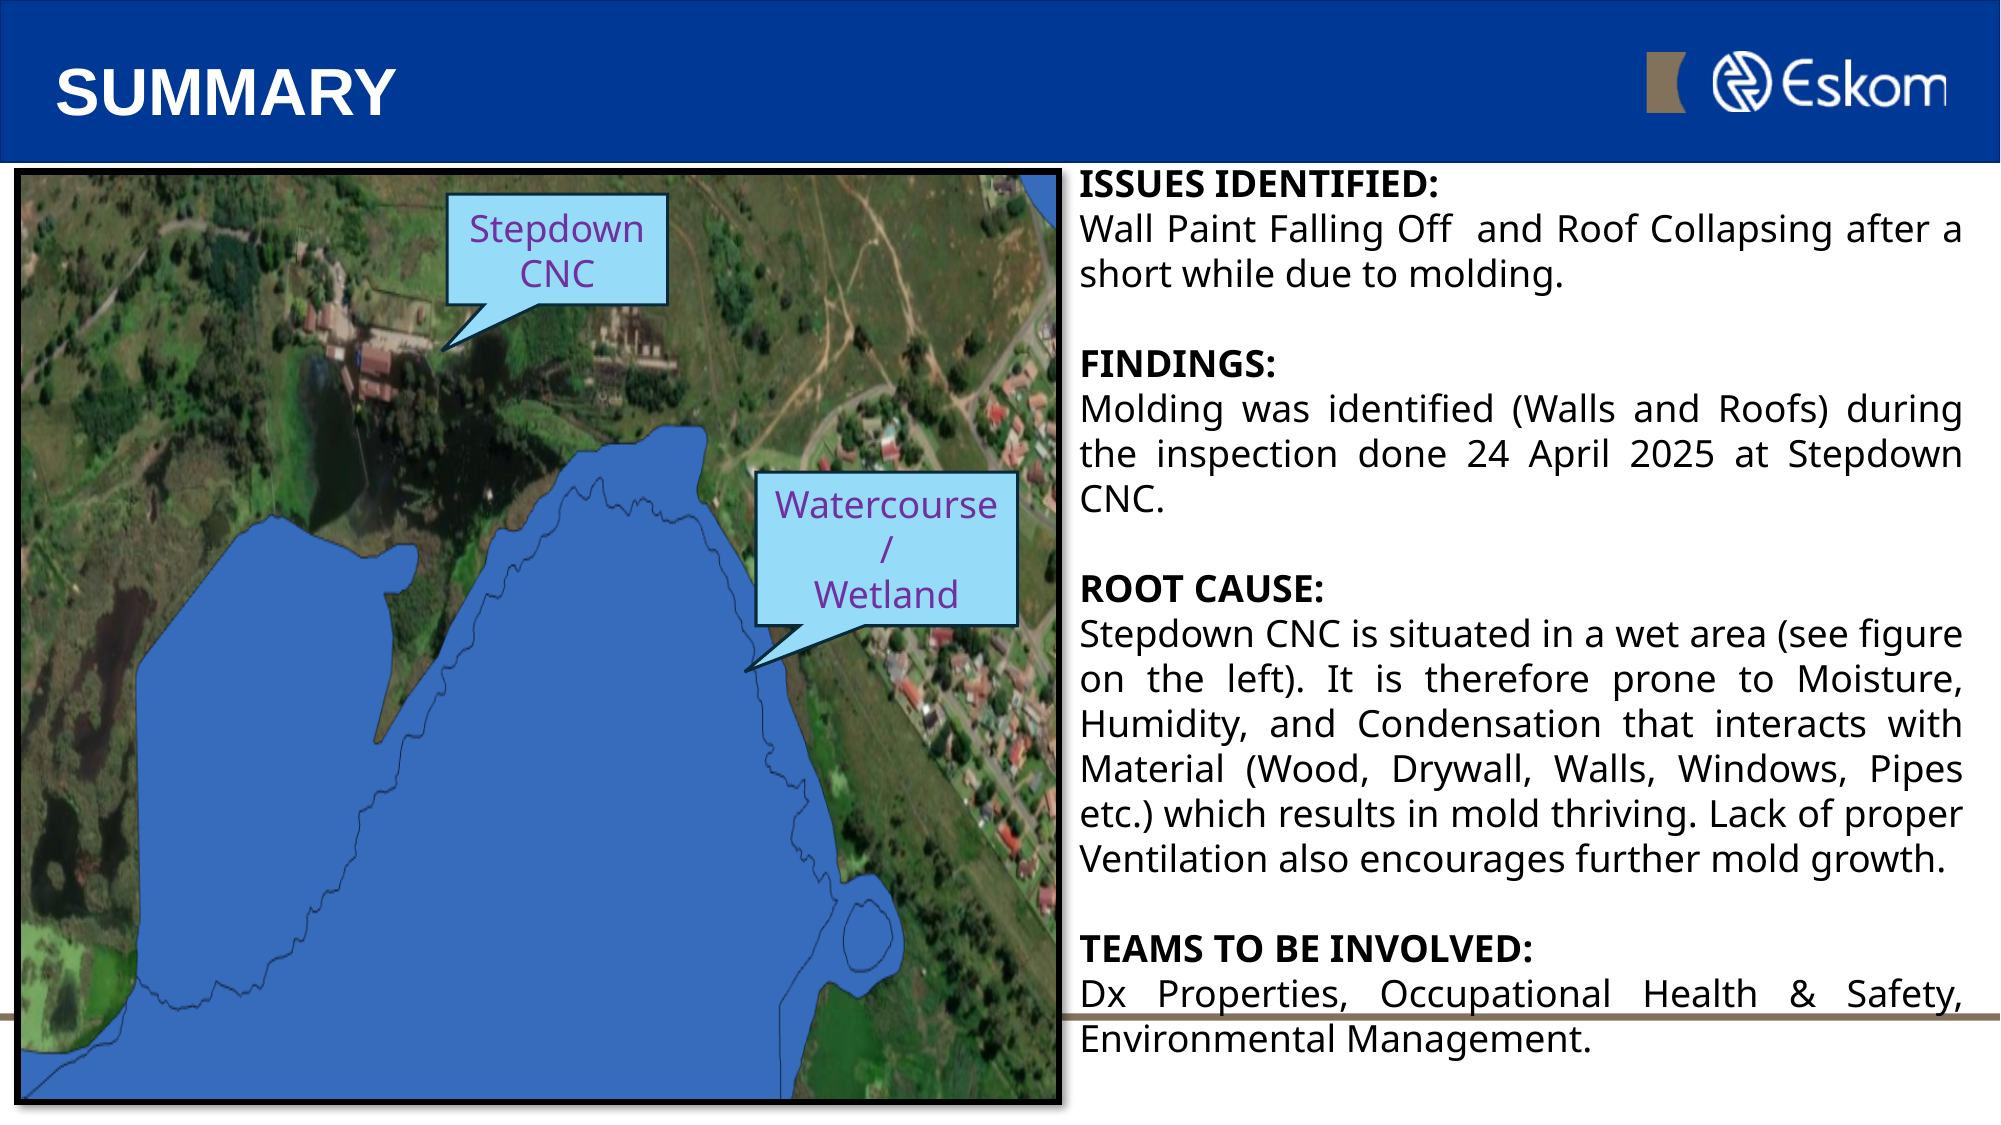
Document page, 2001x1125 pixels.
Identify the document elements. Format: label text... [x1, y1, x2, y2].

picture [20, 174, 1056, 1099]
text_box SUMMARY [41, 41, 1065, 136]
text_box ISSUES IDENTIFIED: Wall Paint Falling Off and Roof Collapsing after a short while due to molding. FINDINGS: Molding was identified (Walls and Roofs) during the inspection done 24 April 2025 at Stepdown CNC. ROOT CAUSE: Stepdown CNC is situated in a wet area (see figure on the left). It is therefore prone to Moisture, Humidity, and Condensation that interacts with Material (Wood, Drywall, Walls, Windows, Pipes etc.) which results in mold thriving. Lack of proper Ventilation also encourages further mold growth. TEAMS TO BE INVOLVED: Dx Properties, Occupational Health & Safety, Environmental Management. [1064, 152, 1980, 1113]
